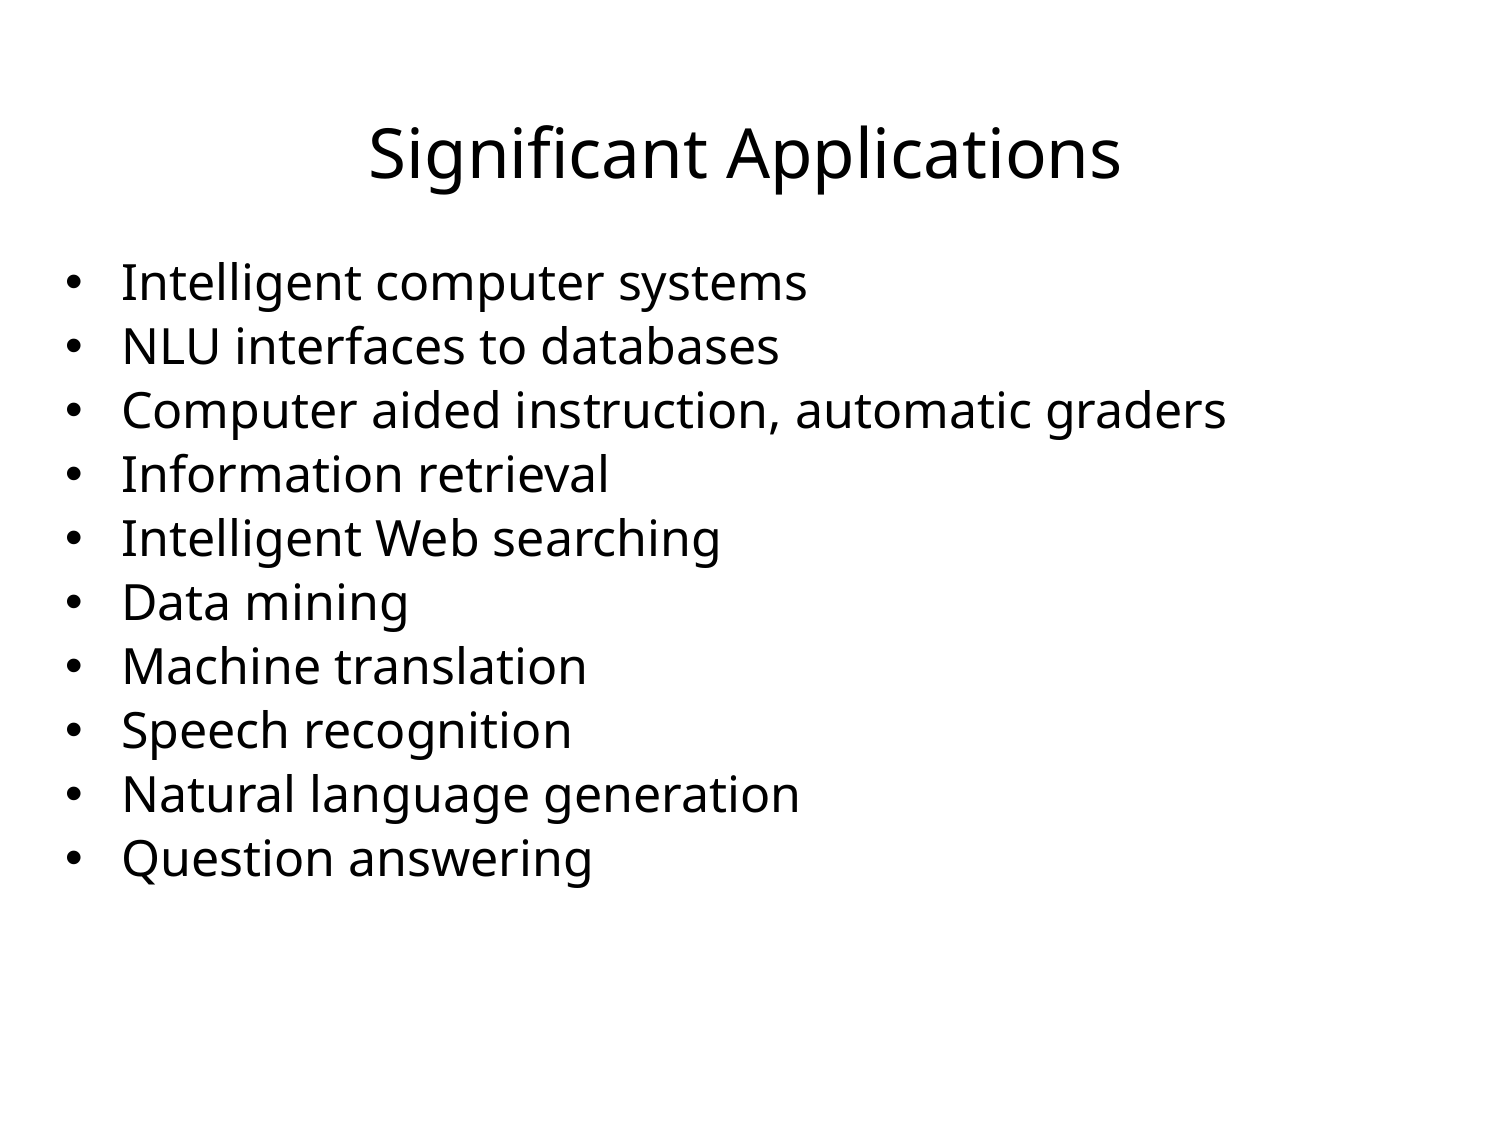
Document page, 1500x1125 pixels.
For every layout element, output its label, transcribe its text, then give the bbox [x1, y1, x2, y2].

list Intelligent computer systems NLU interfaces to databases Computer aided instruction, automatic graders Information retrieval Intelligent Web searching Data mining Machine translation Speech recognition Natural language generation Question answering [50, 249, 1439, 925]
title Significant Applications [24, 101, 1468, 200]
